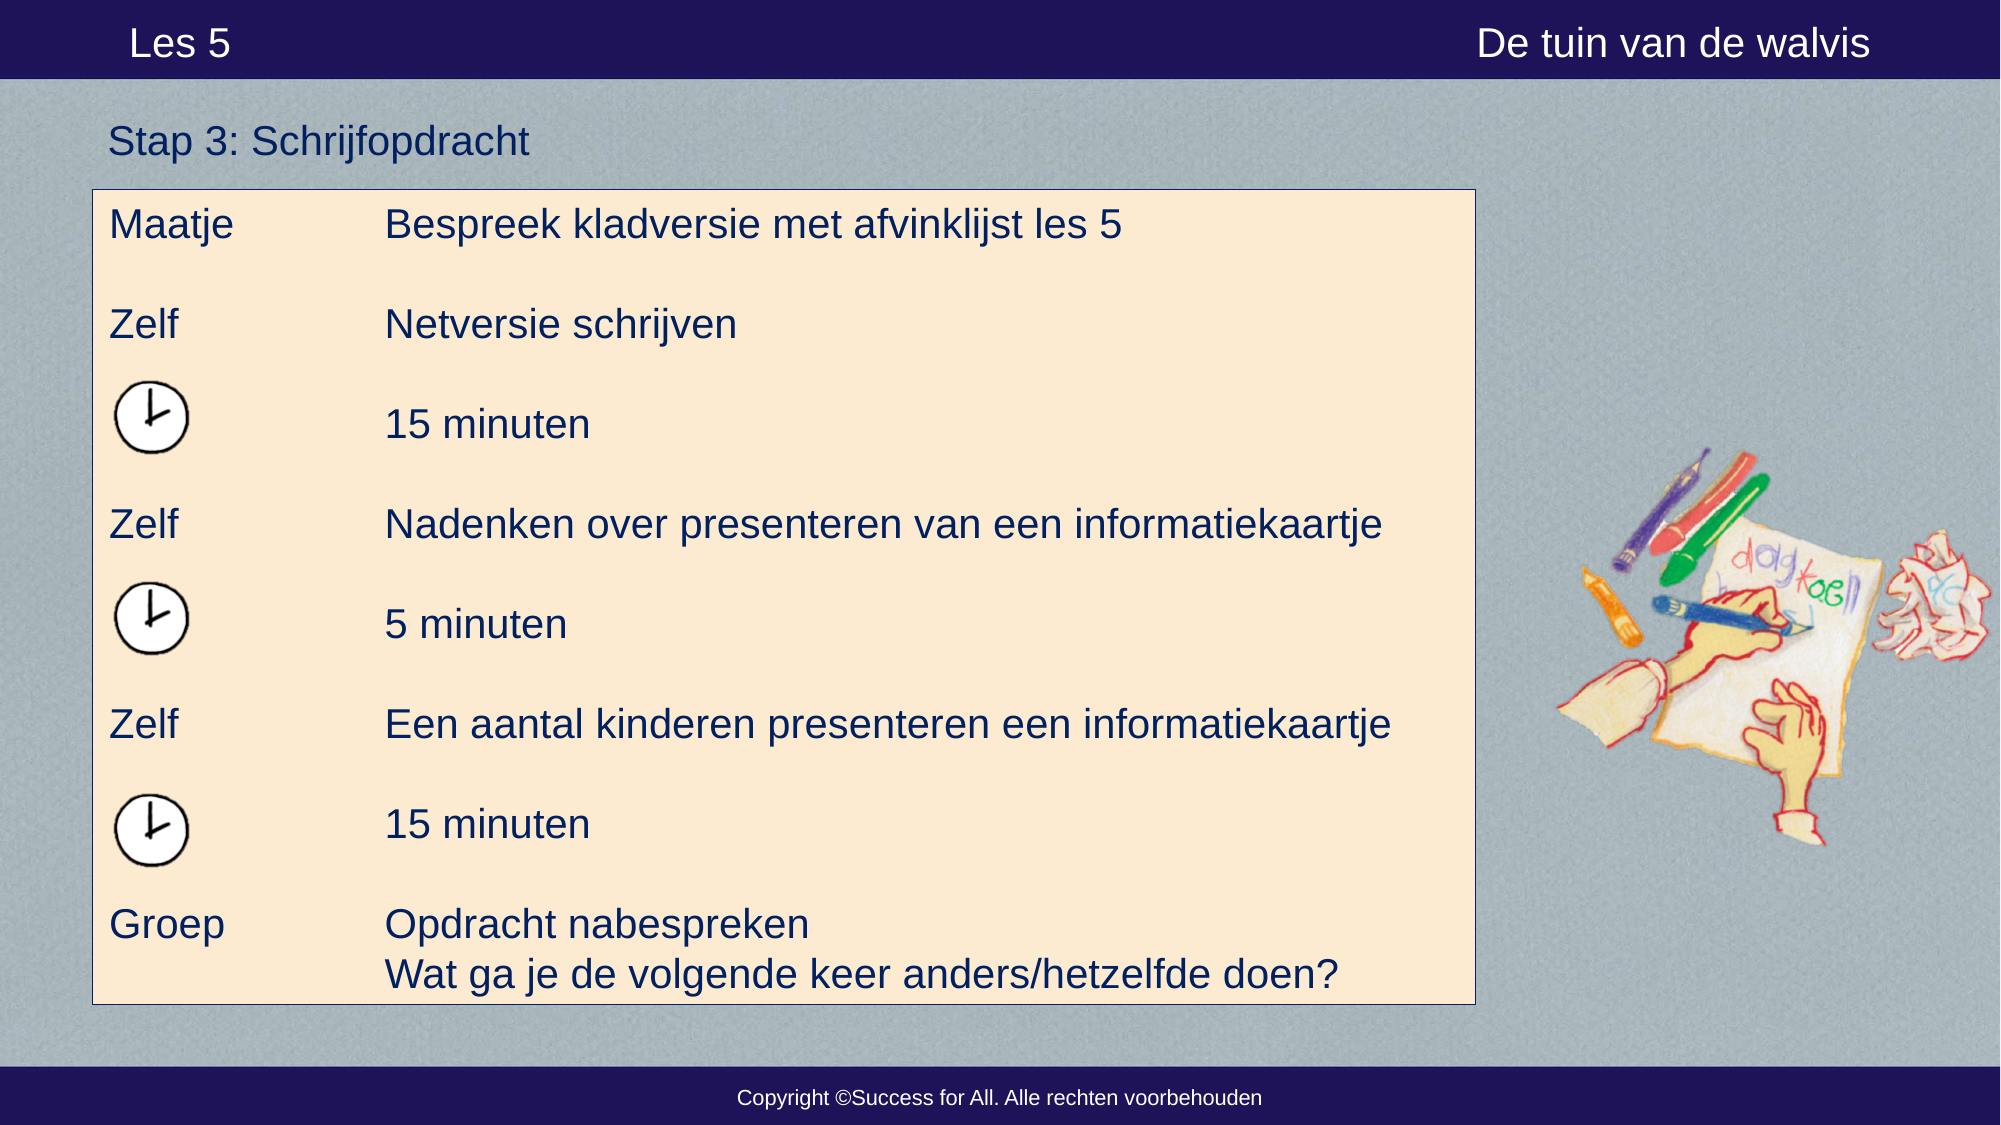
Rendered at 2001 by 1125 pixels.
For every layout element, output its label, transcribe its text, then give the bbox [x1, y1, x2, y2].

text_box Stap 3: Schrijfopdracht [92, 106, 886, 172]
text_box Les 5 [114, 8, 354, 73]
picture [0, 0, 2001, 1125]
text_box Copyright ©Success for All. Alle rechten voorbehouden [0, 1076, 2000, 1125]
text_box Maatje Bespreek kladversie met afvinklijst les 5 Zelf Netversie schrijven 15 minuten Zelf Nadenken over presenteren van een informatiekaartje 5 minuten Zelf Een aantal kinderen presenteren een informatiekaartje 15 minuten Groep Opdracht nabespreken Wat ga je de volgende keer anders/hetzelfde doen? [92, 189, 1476, 1005]
text_box De tuin van de walvis [999, 8, 1886, 73]
